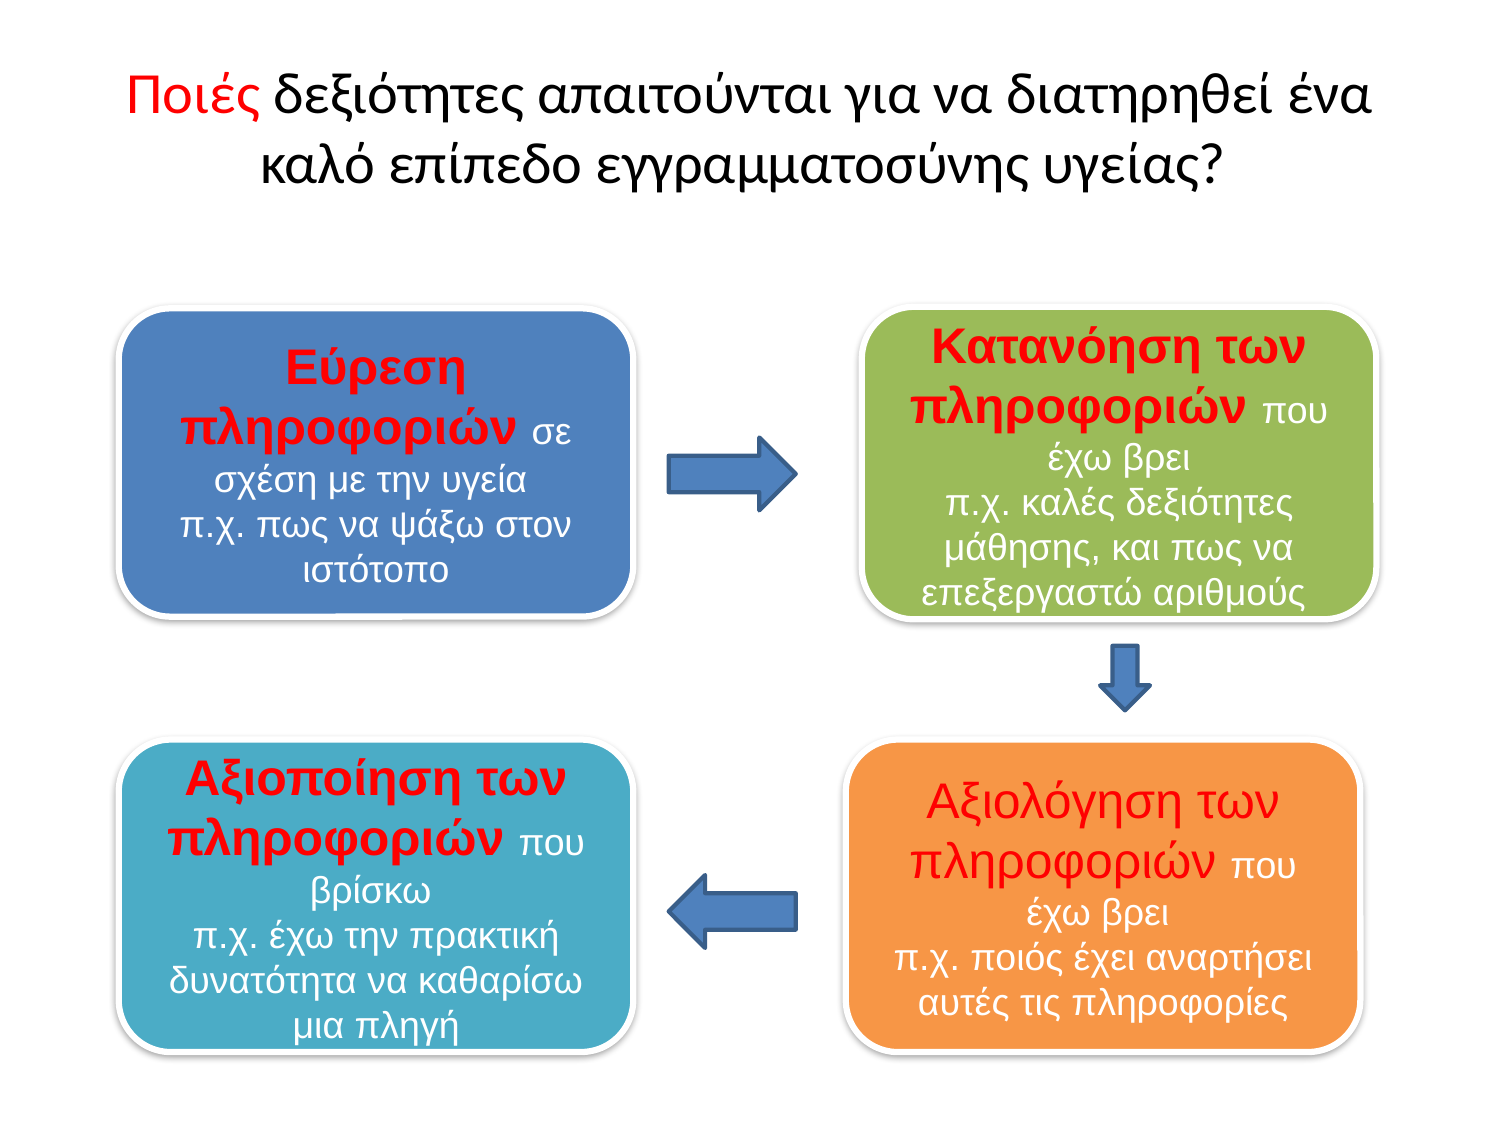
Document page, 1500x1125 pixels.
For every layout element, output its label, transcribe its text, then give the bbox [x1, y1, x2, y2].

title Ποιές δεξιότητες απαιτούνται για να διατηρηθεί ένα καλό επίπεδο εγγραμματοσύνης υγείας? [75, 18, 1425, 231]
text_box Αξιολόγηση των πληροφοριών που έχω βρει π.χ. ποιός έχει αναρτήσει αυτές τις πληροφορίες [845, 739, 1361, 1053]
text_box Αξιοποίηση των πληροφοριών που βρίσκω π.χ. έχω την πρακτική δυνατότητα να καθαρίσω μια πληγή [118, 739, 634, 1053]
text_box Εύρεση πληροφοριών σε σχέση με την υγεία π.χ. πως να ψάξω στον ιστότοπο [118, 308, 634, 617]
text_box [668, 437, 796, 511]
text_box [1100, 645, 1151, 711]
text_box Κατανόηση των πληροφοριών που έχω βρει π.χ. καλές δεξιότητες μάθησης, και πως να επεξεργαστώ αριθμούς [861, 306, 1377, 620]
text_box [668, 875, 796, 948]
